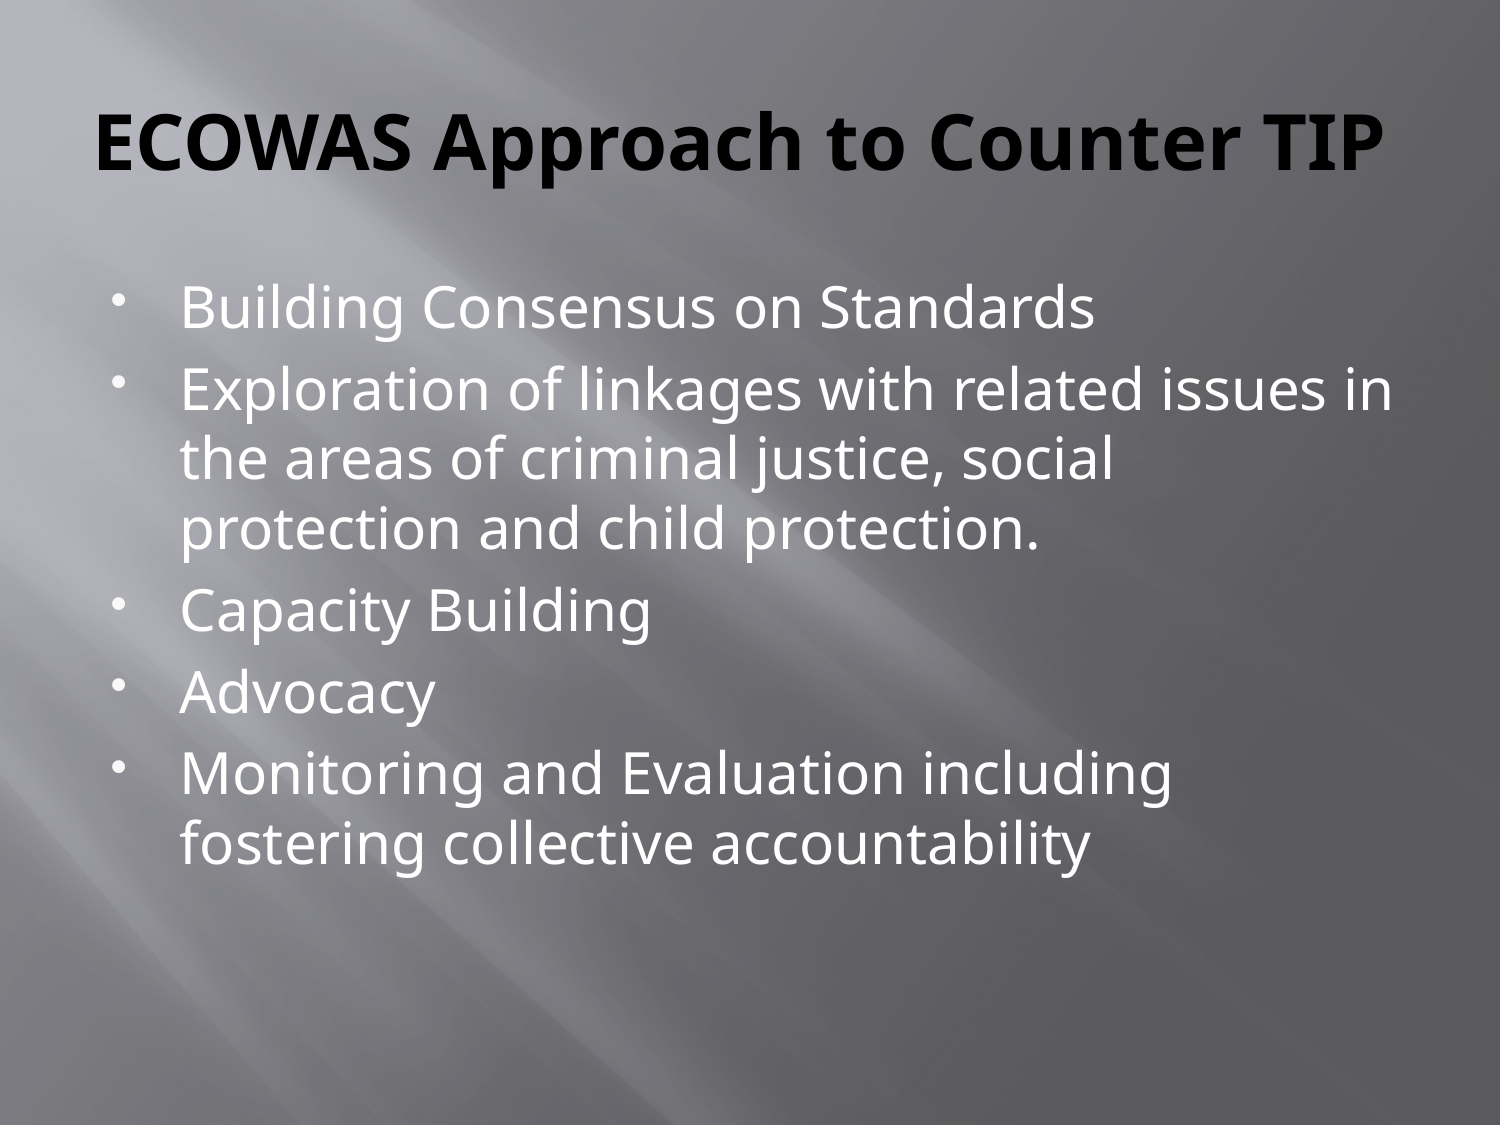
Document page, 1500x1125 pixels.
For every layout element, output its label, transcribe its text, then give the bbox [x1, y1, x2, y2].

list Building Consensus on Standards Exploration of linkages with related issues in the areas of criminal justice, social protection and child protection. Capacity Building Advocacy Monitoring and Evaluation including fostering collective accountability [75, 262, 1425, 1035]
title ECOWAS Approach to Counter TIP [75, 45, 1425, 233]
